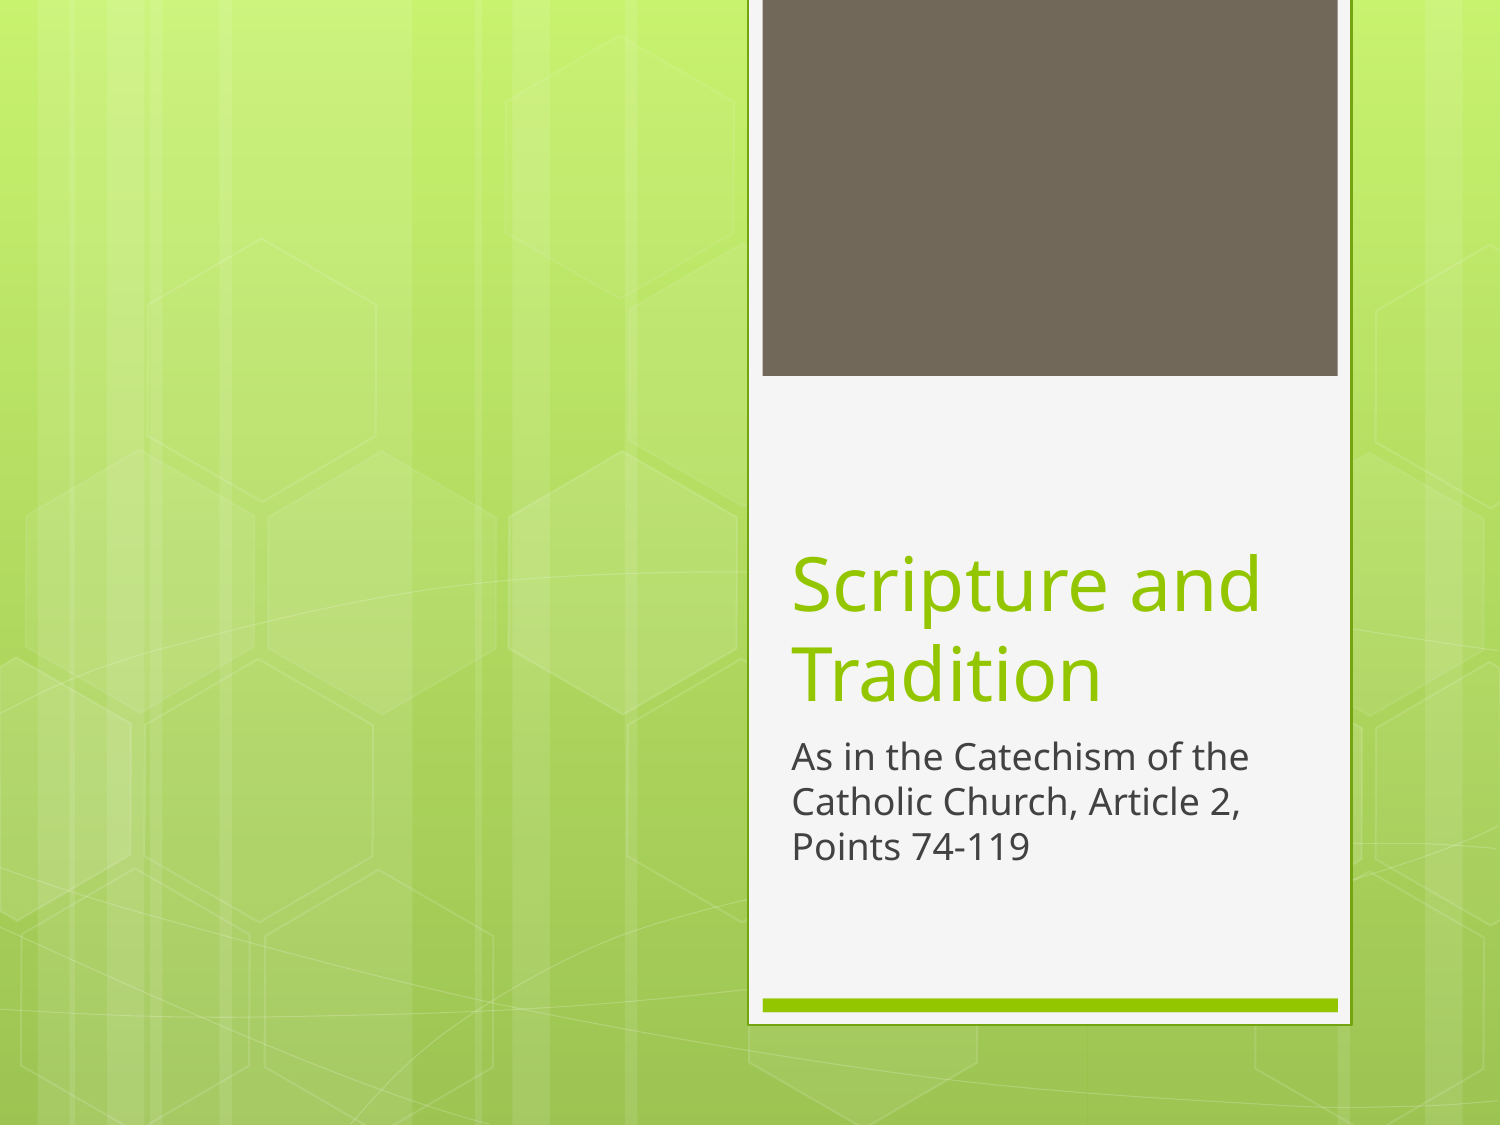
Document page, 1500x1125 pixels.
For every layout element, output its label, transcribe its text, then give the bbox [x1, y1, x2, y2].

title Scripture and Tradition [776, 444, 1320, 724]
subtitle As in the Catechism of the Catholic Church, Article 2, Points 74-119 [776, 725, 1320, 933]
